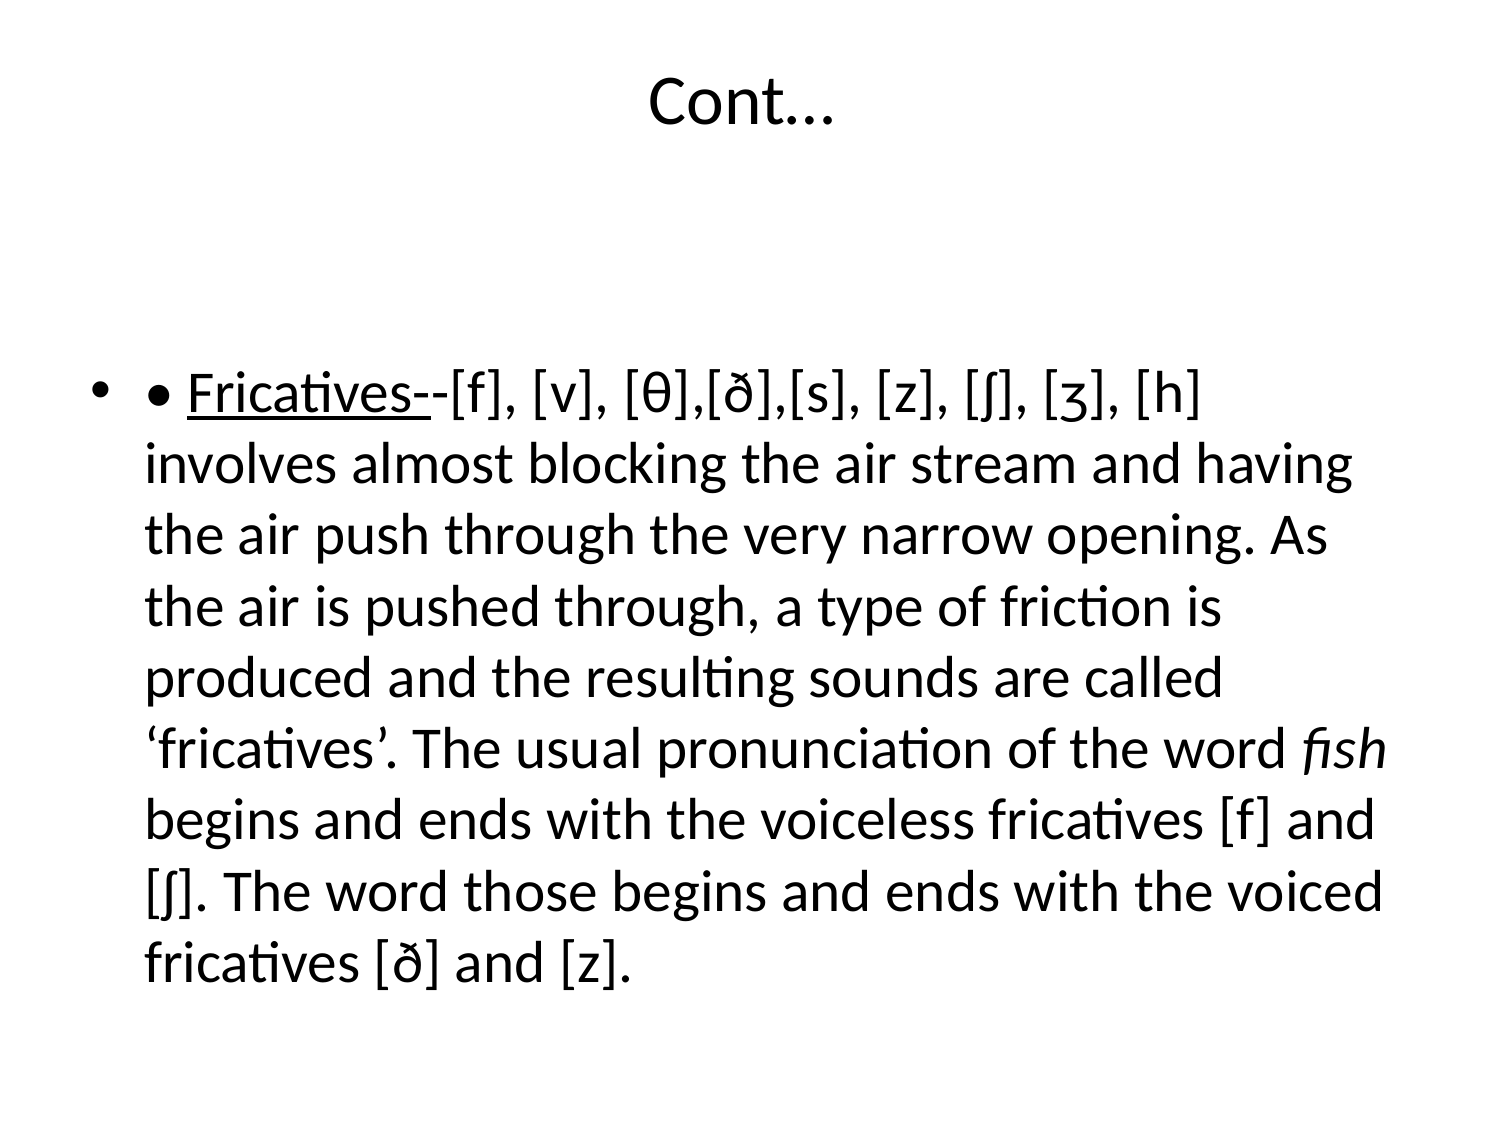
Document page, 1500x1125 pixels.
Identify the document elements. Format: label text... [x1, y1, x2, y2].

title Cont… [75, 45, 1425, 233]
list • Fricatives--[f], [v], [θ],[ð],[s], [z], [ʃ], [ʒ], [h] involves almost blocking the air stream and having the air push through the very narrow opening. As the air is pushed through, a type of friction is produced and the resulting sounds are called ‘fricatives’. The usual pronunciation of the word fish begins and ends with the voiceless fricatives [f] and [ʃ]. The word those begins and ends with the voiced fricatives [ð] and [z]. [75, 262, 1425, 1005]
